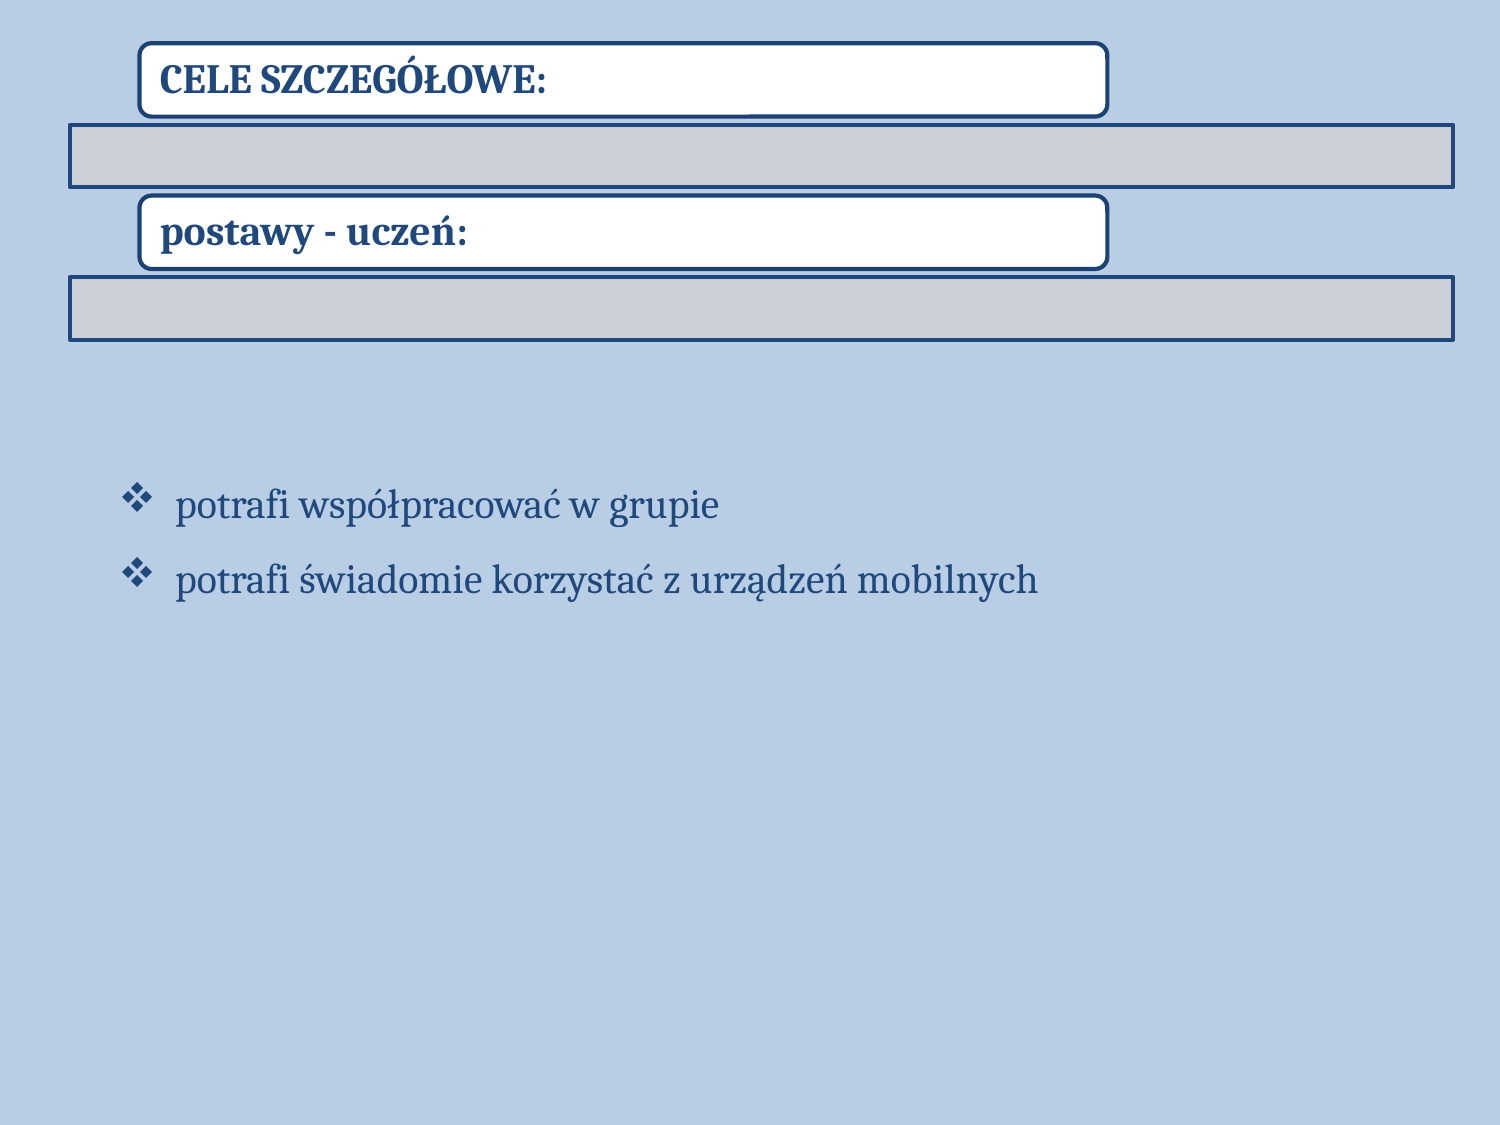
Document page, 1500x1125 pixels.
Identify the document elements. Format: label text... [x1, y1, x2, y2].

text_box potrafi współpracować w grupie potrafi świadomie korzystać z urządzeń mobilnych [81, 363, 1465, 692]
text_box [70, 34, 1454, 341]
